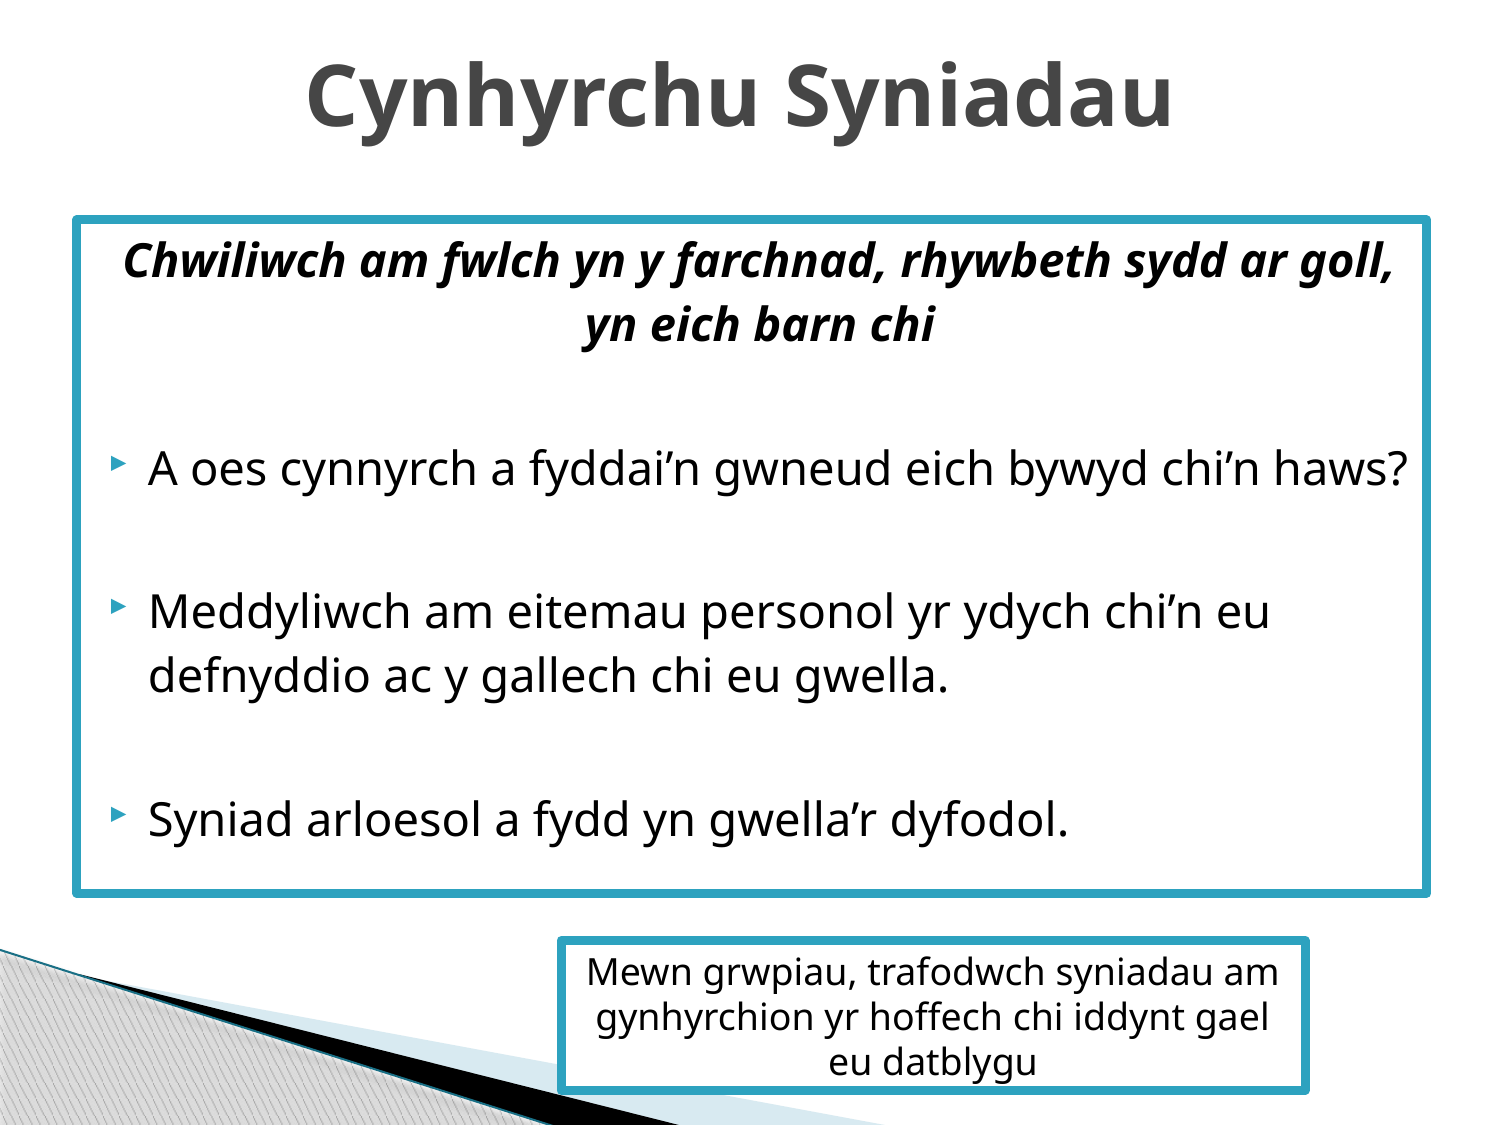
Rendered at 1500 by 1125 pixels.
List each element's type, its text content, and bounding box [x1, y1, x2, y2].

list Chwiliwch am fwlch yn y farchnad, rhywbeth sydd ar goll, yn eich barn chi A oes cynnyrch a fyddai’n gwneud eich bywyd chi’n haws? Meddyliwch am eitemau personol yr ydych chi’n eu defnyddio ac y gallech chi eu gwella. Syniad arloesol a fydd yn gwella’r dyfodol. [72, 215, 1431, 898]
title Cynhyrchu Syniadau [76, 0, 1427, 188]
text_box Mewn grwpiau, trafodwch syniadau am gynhyrchion yr hoffech chi iddynt gael eu datblygu [557, 936, 1310, 1095]
